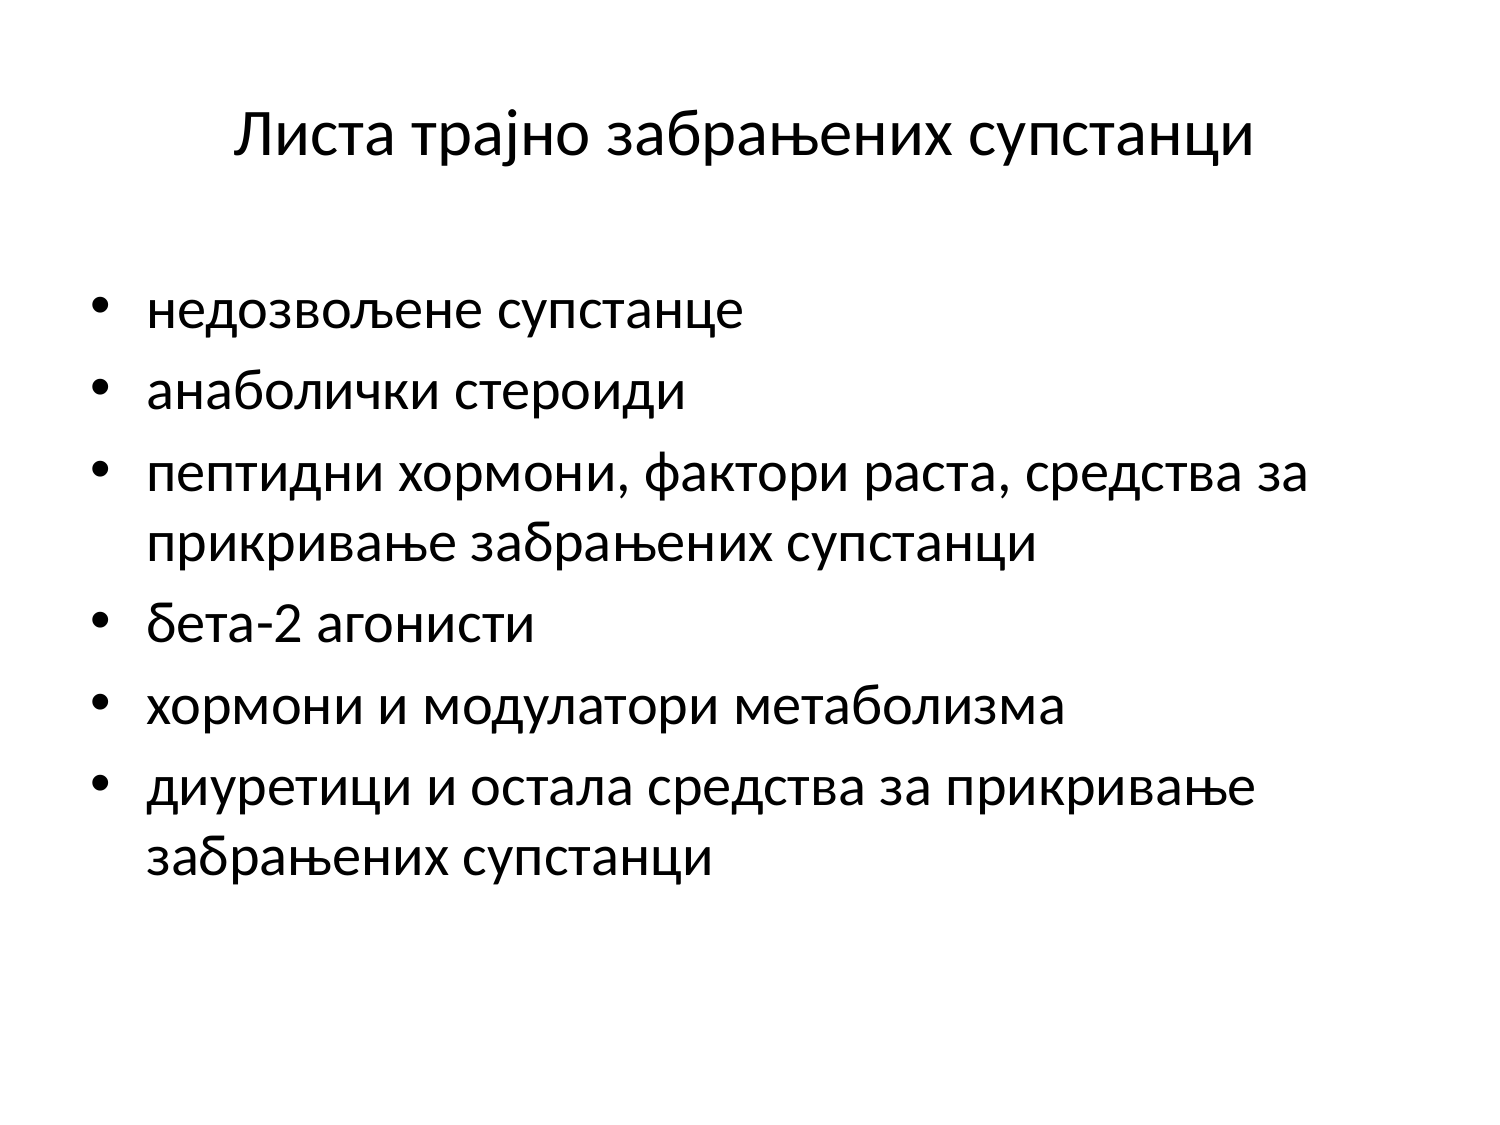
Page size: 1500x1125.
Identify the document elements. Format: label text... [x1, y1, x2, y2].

title Листа трајно забрањених супстанци [70, 35, 1421, 223]
list недозвољене супстанце анаболички стероиди пептидни хормони, фактори раста, средства за прикривање забрањених супстанци бета-2 агонисти хормони и модулатори метаболизма диуретици и остала средства за прикривање забрањених супстанци [75, 262, 1425, 1005]
